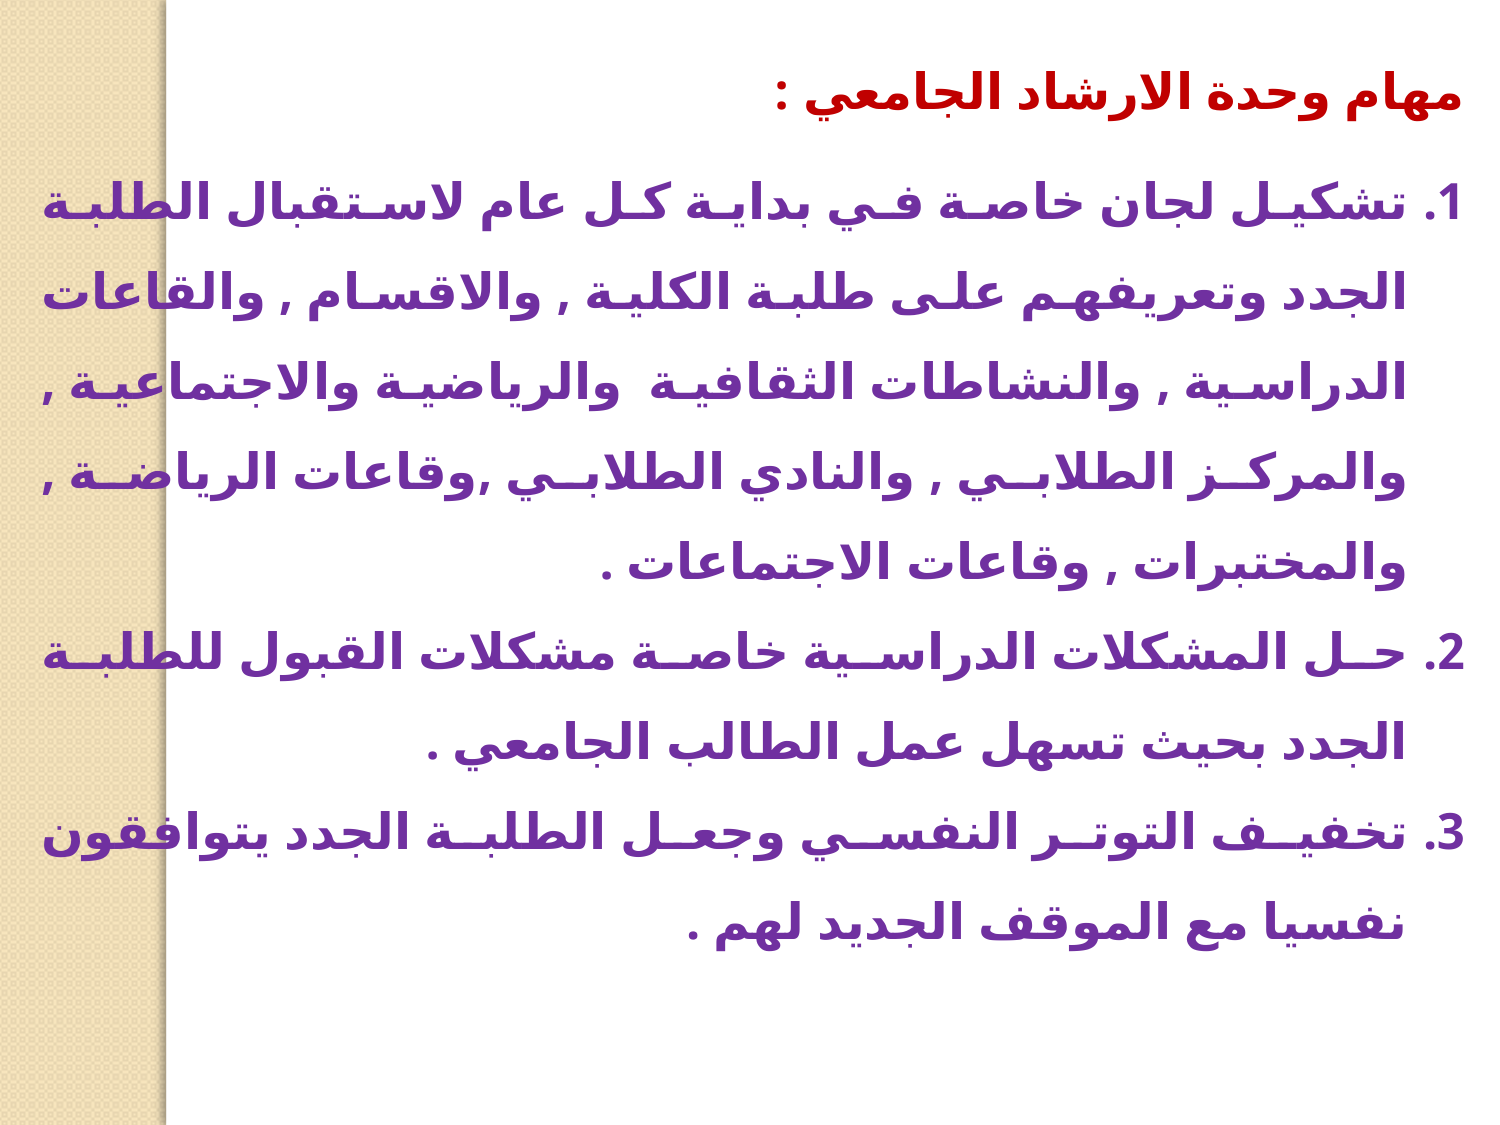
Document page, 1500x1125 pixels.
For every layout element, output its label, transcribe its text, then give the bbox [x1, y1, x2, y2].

text_box مهام وحدة الارشاد الجامعي : تشكيل لجان خاصة في بداية كل عام لاستقبال الطلبة الجدد وتعريفهم على طلبة الكلية , والاقسام , والقاعات الدراسية , والنشاطات الثقافية والرياضية والاجتماعية , والمركز الطلابي , والنادي الطلابي ,وقاعات الرياضة , والمختبرات , وقاعات الاجتماعات . حل المشكلات الدراسية خاصة مشكلات القبول للطلبة الجدد بحيث تسهل عمل الطالب الجامعي . تخفيف التوتر النفسي وجعل الطلبة الجدد يتوافقون نفسيا مع الموقف الجديد لهم . [26, 42, 1480, 958]
